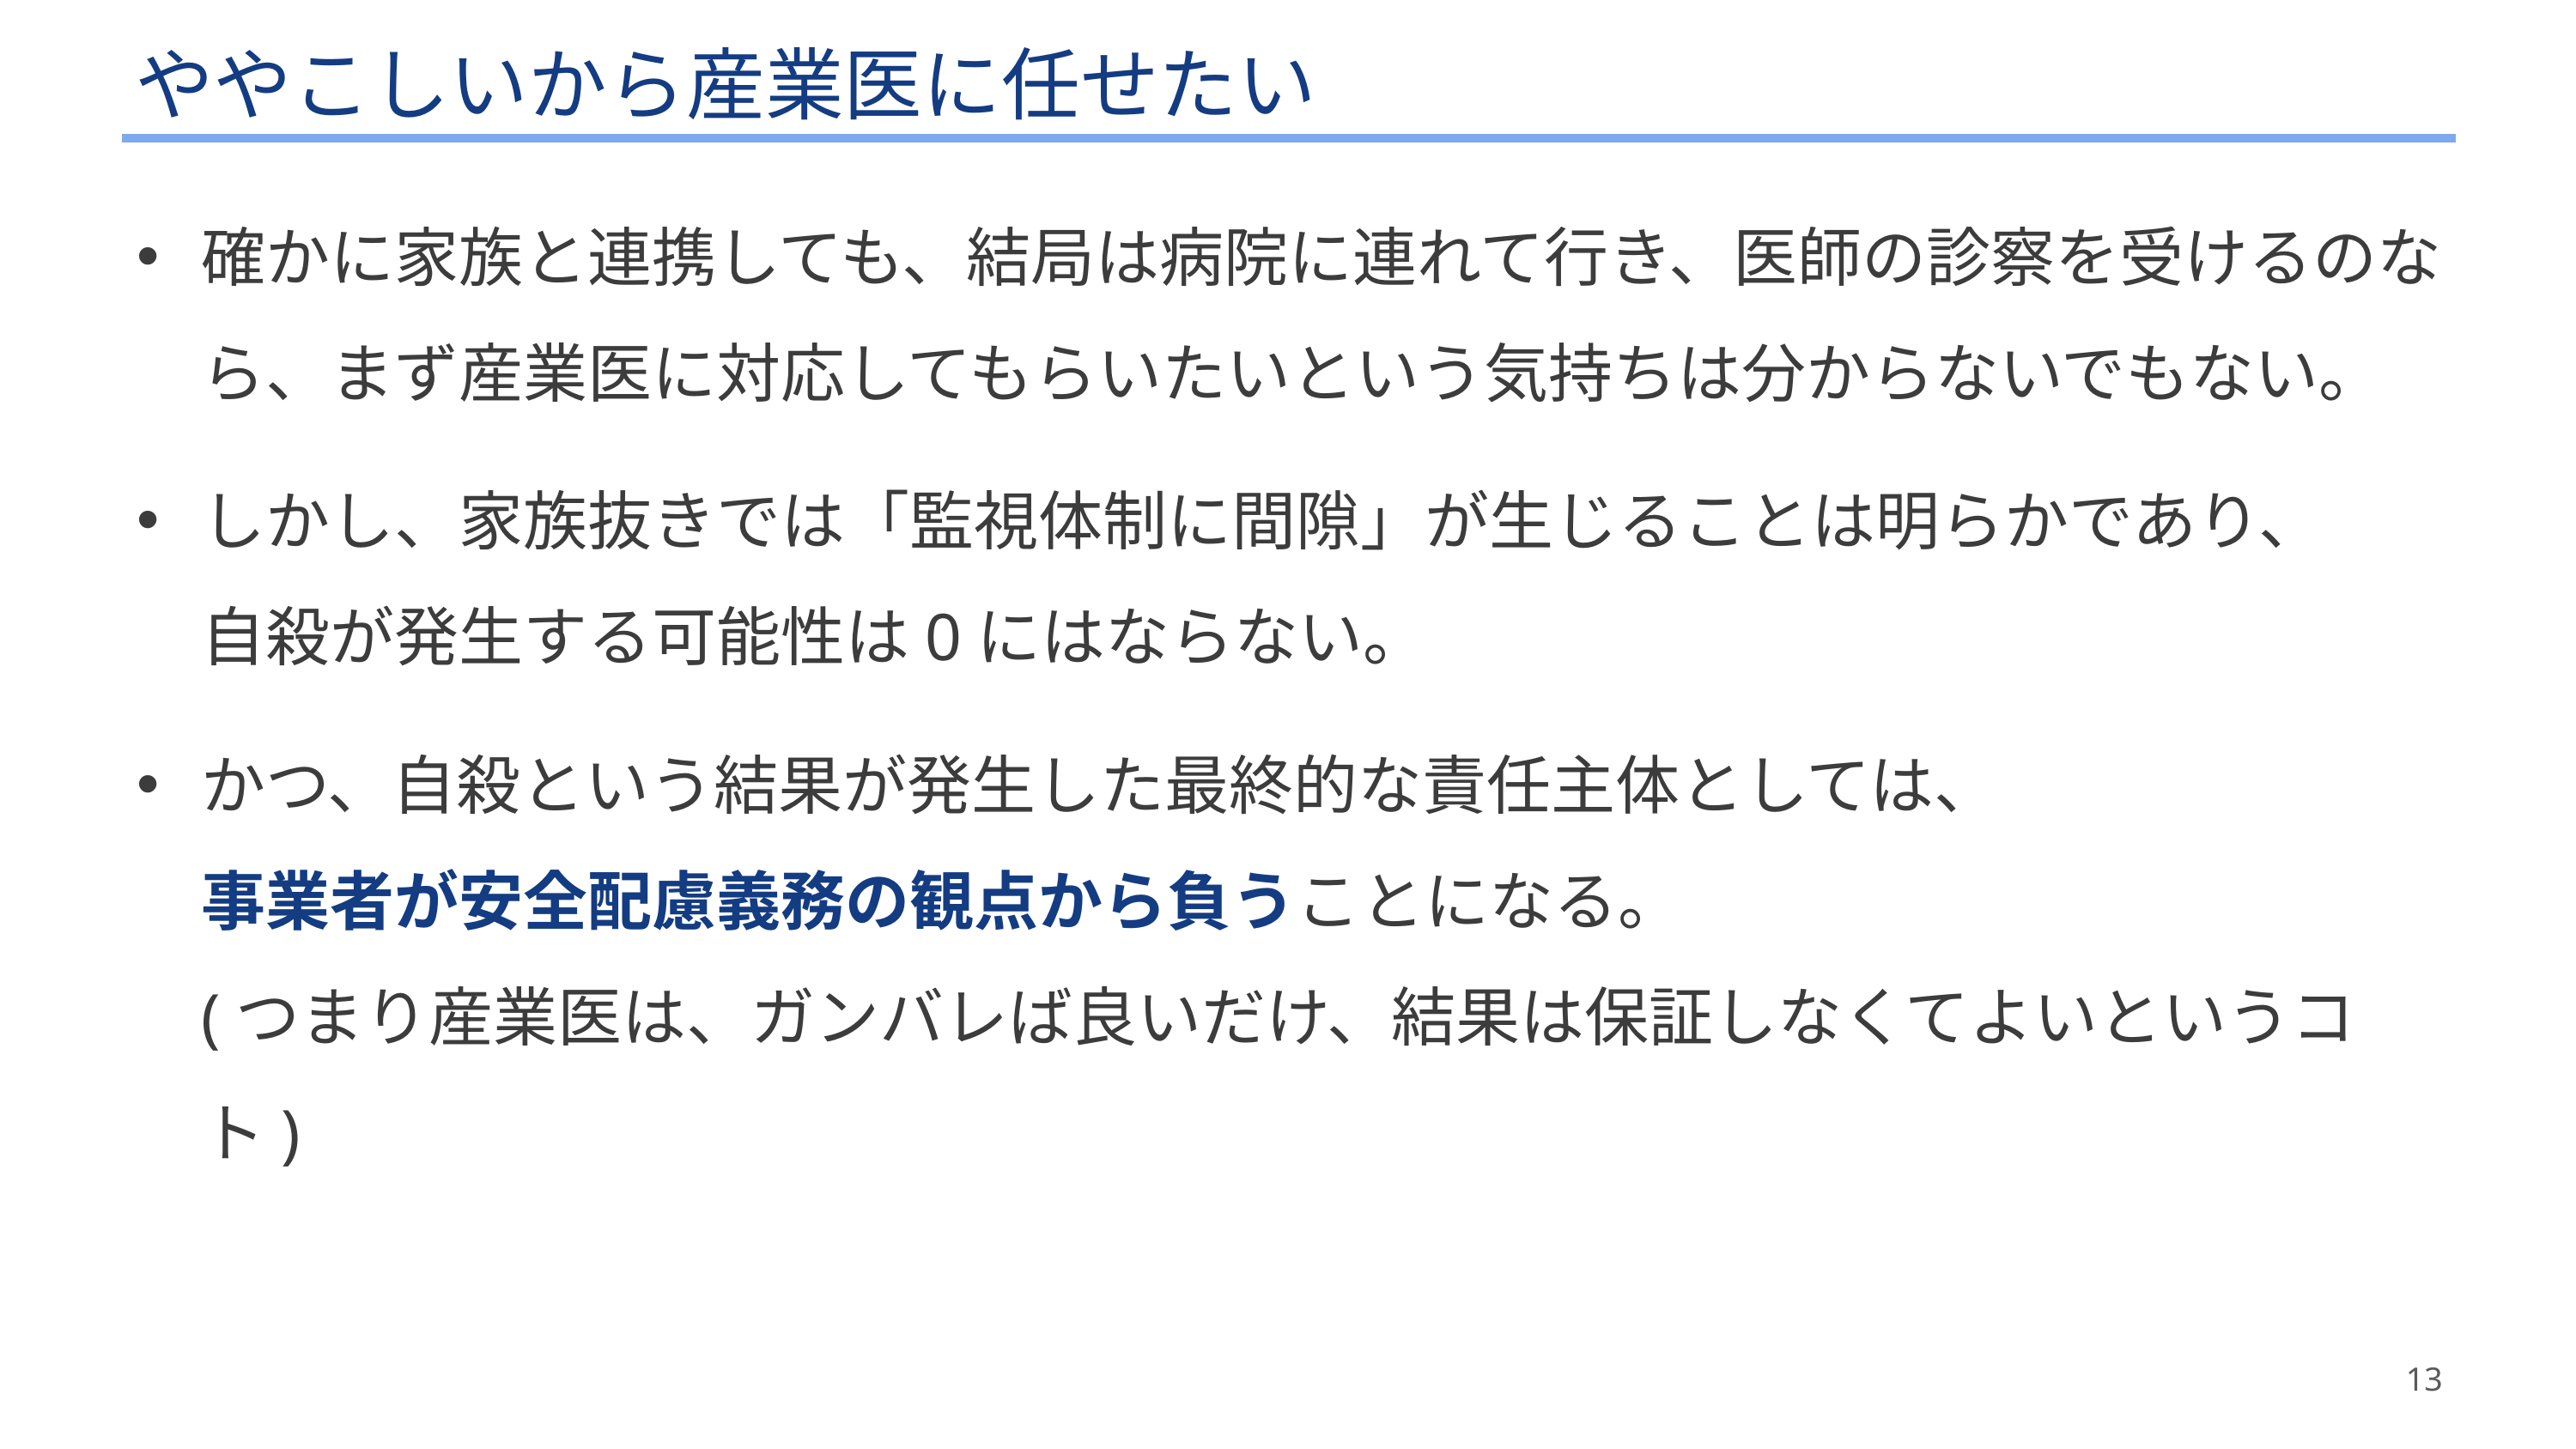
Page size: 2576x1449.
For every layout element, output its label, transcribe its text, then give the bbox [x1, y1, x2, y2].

list 確かに家族と連携しても、結局は病院に連れて行き、医師の診察を受けるのなら、まず産業医に対応してもらいたいという気持ちは分からないでもない。 しかし、家族抜きでは「監視体制に間隙」が生じることは明らかであり、 自殺が発生する可能性は0にはならない。 かつ、自殺という結果が発生した最終的な責任主体としては、 事業者が安全配慮義務の観点から負うことになる。 (つまり産業医は、ガンバレば良いだけ、結果は保証しなくてよいというコト) [124, 171, 2456, 1317]
title ややこしいから産業医に任せたい [122, 39, 2454, 139]
slide_number 13 [2337, 1342, 2456, 1420]
